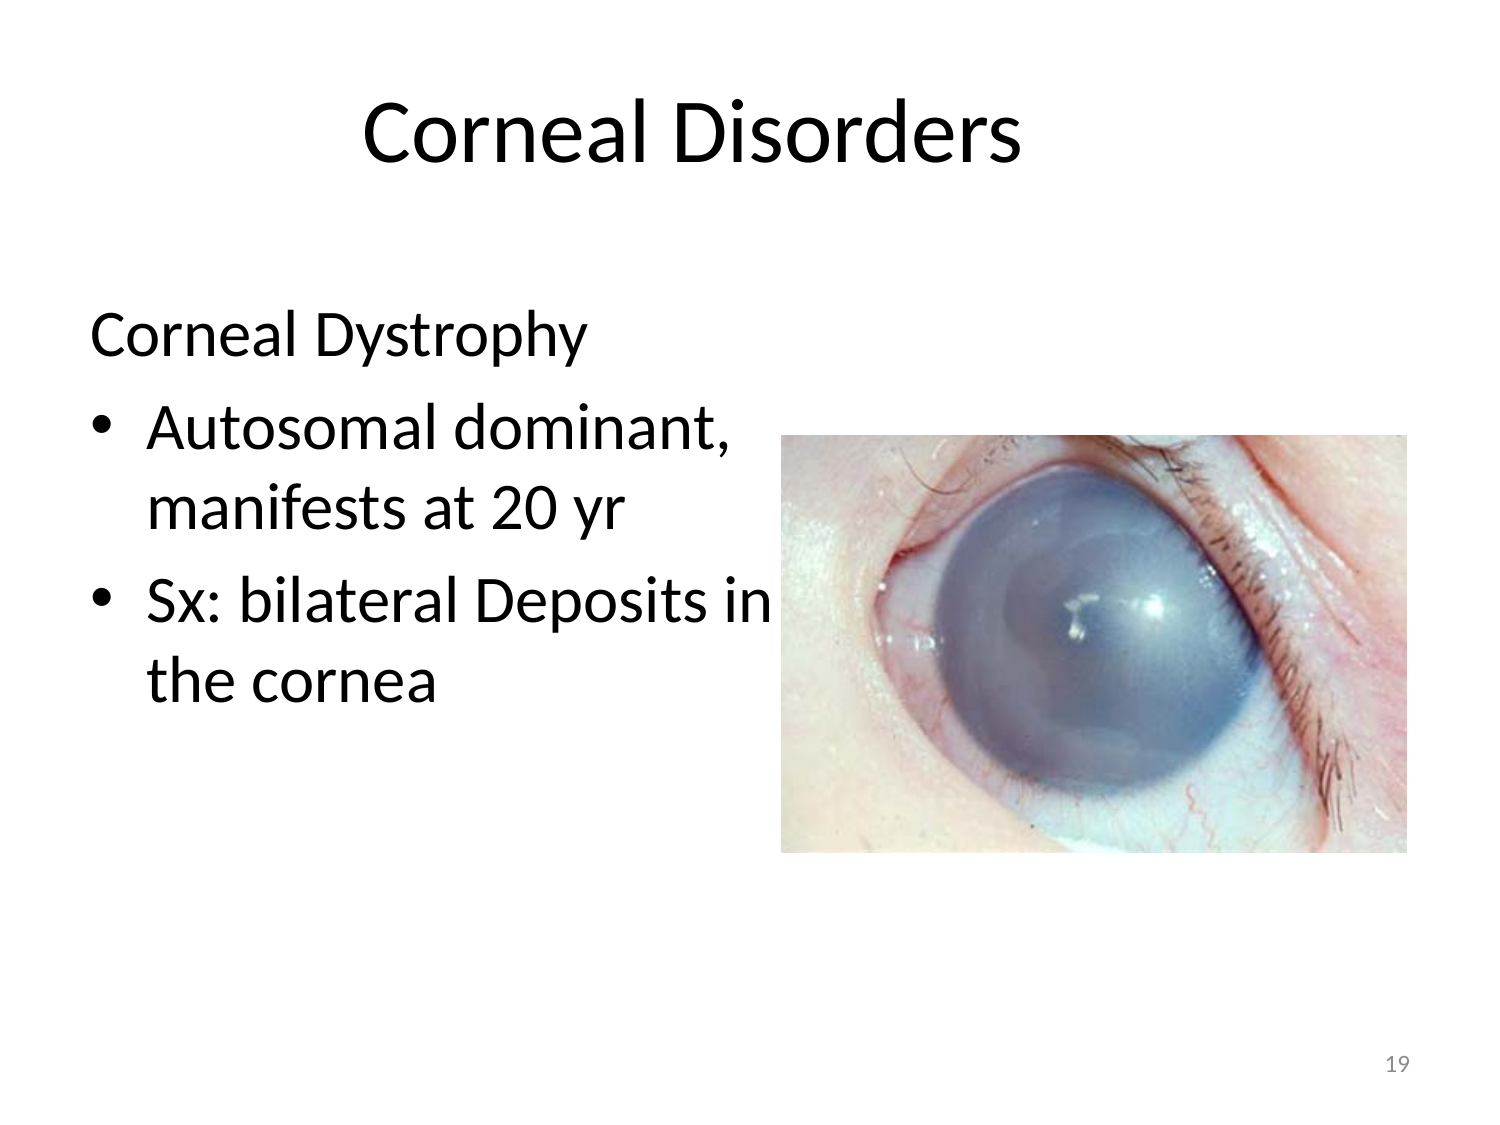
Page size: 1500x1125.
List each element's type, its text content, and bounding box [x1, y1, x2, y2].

title Corneal Disorders [75, 20, 1313, 233]
slide_number 19 [1074, 1025, 1425, 1100]
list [780, 434, 1407, 853]
list Corneal Dystrophy Autosomal dominant, manifests at 20 yr Sx: bilateral Deposits in the cornea [75, 282, 813, 1006]
